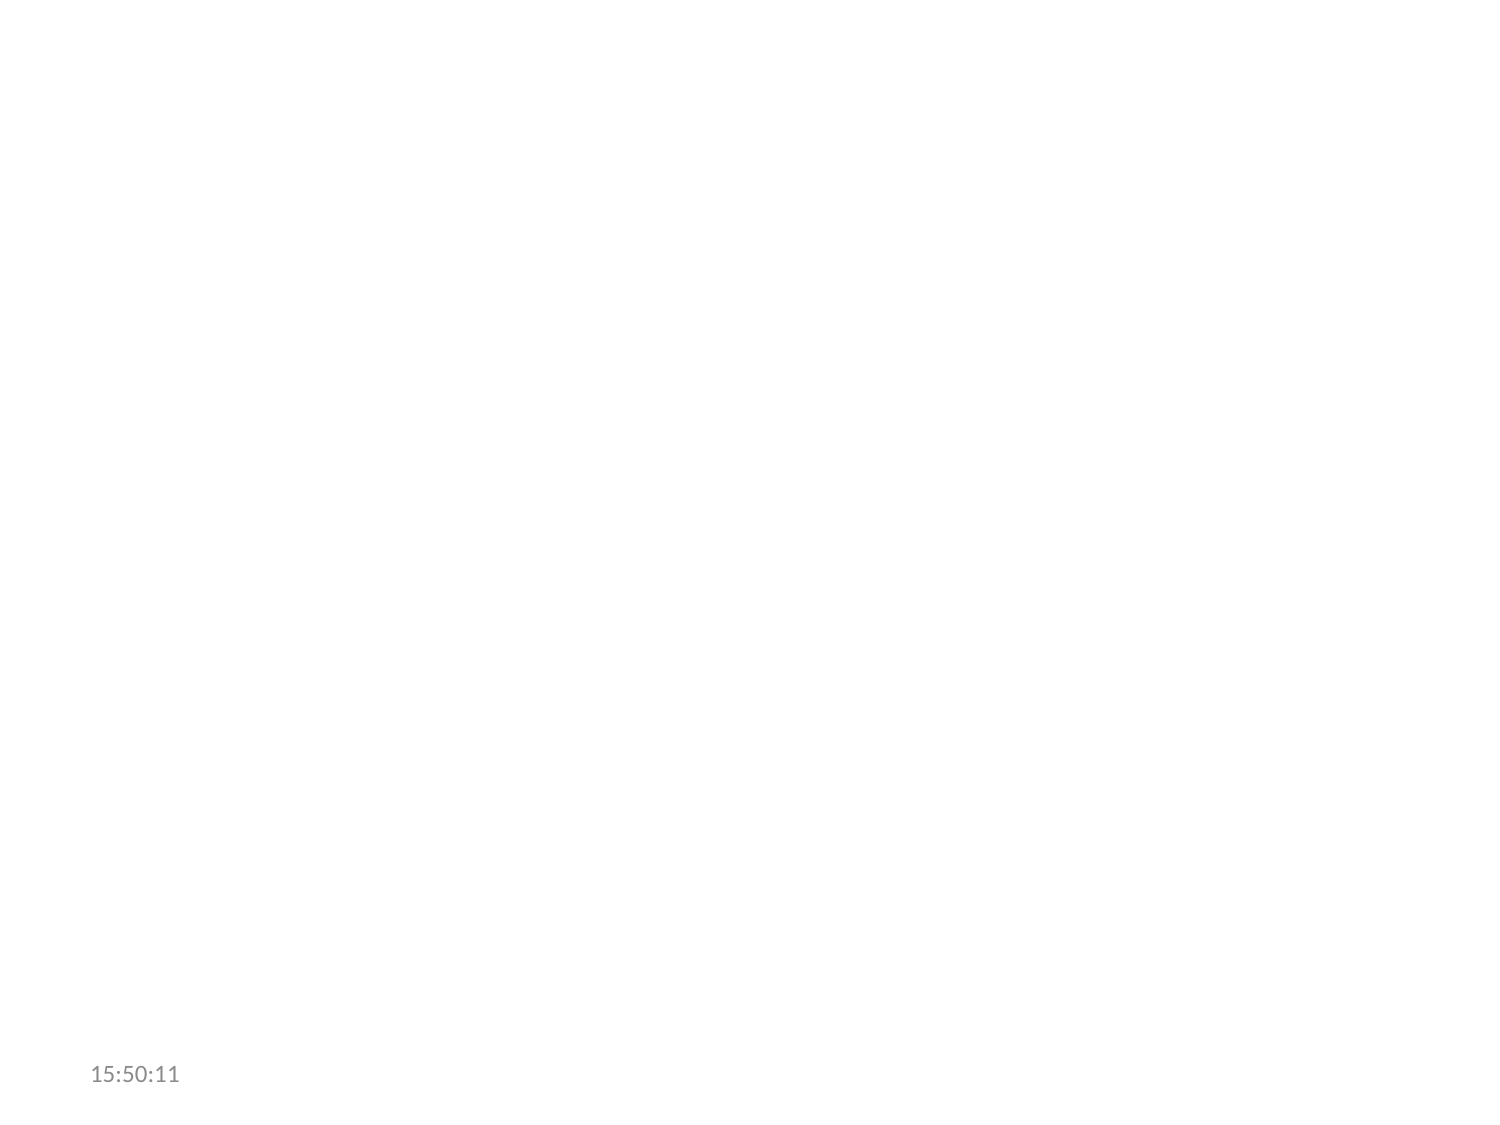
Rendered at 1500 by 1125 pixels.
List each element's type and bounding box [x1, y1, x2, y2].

slide_number [75, 1042, 425, 1103]
